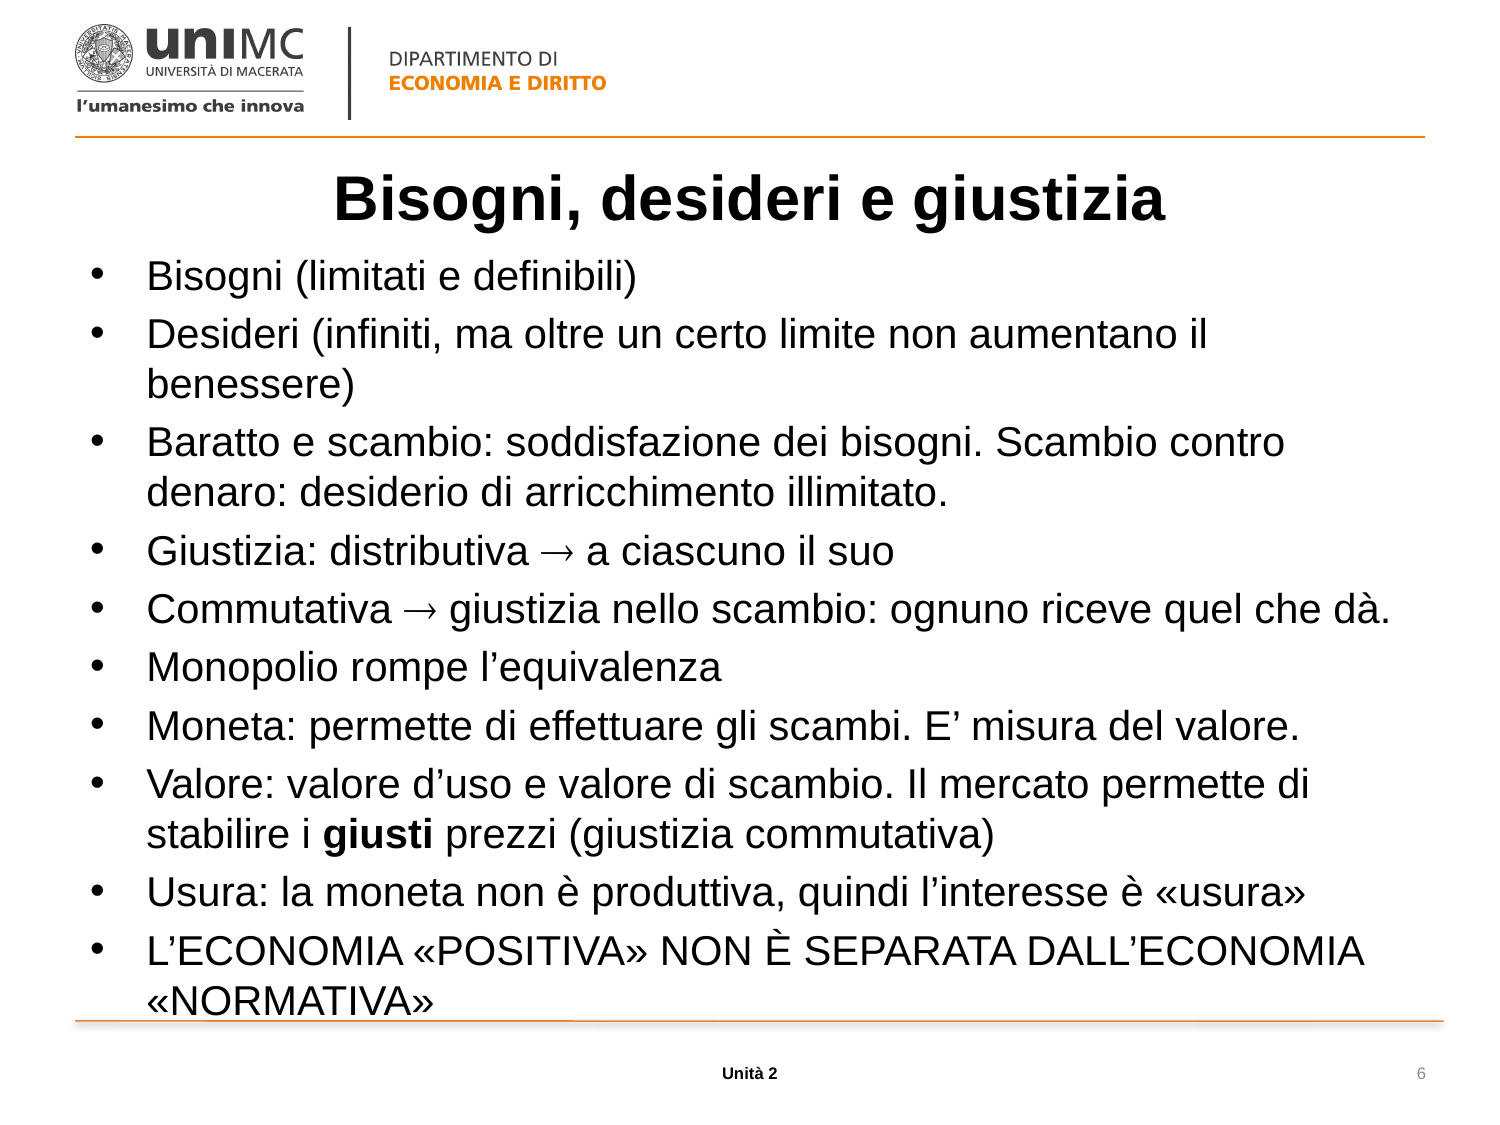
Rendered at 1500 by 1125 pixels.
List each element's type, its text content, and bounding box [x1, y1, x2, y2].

title Bisogni, desideri e giustizia [75, 149, 1425, 240]
footer Unità 2 [512, 1042, 988, 1103]
list Bisogni (limitati e definibili) Desideri (infiniti, ma oltre un certo limite non aumentano il benessere) Baratto e scambio: soddisfazione dei bisogni. Scambio contro denaro: desiderio di arricchimento illimitato. Giustizia: distributiva  a ciascuno il suo Commutativa  giustizia nello scambio: ognuno riceve quel che dà. Monopolio rompe l’equivalenza Moneta: permette di effettuare gli scambi. E’ misura del valore. Valore: valore d’uso e valore di scambio. Il mercato permette di stabilire i giusti prezzi (giustizia commutativa) Usura: la moneta non è produttiva, quindi l’interesse è «usura» L’ECONOMIA «POSITIVA» NON È SEPARATA DALL’ECONOMIA «NORMATIVA» [75, 240, 1425, 984]
slide_number 6 [1091, 1042, 1442, 1103]
picture [75, 24, 1425, 138]
